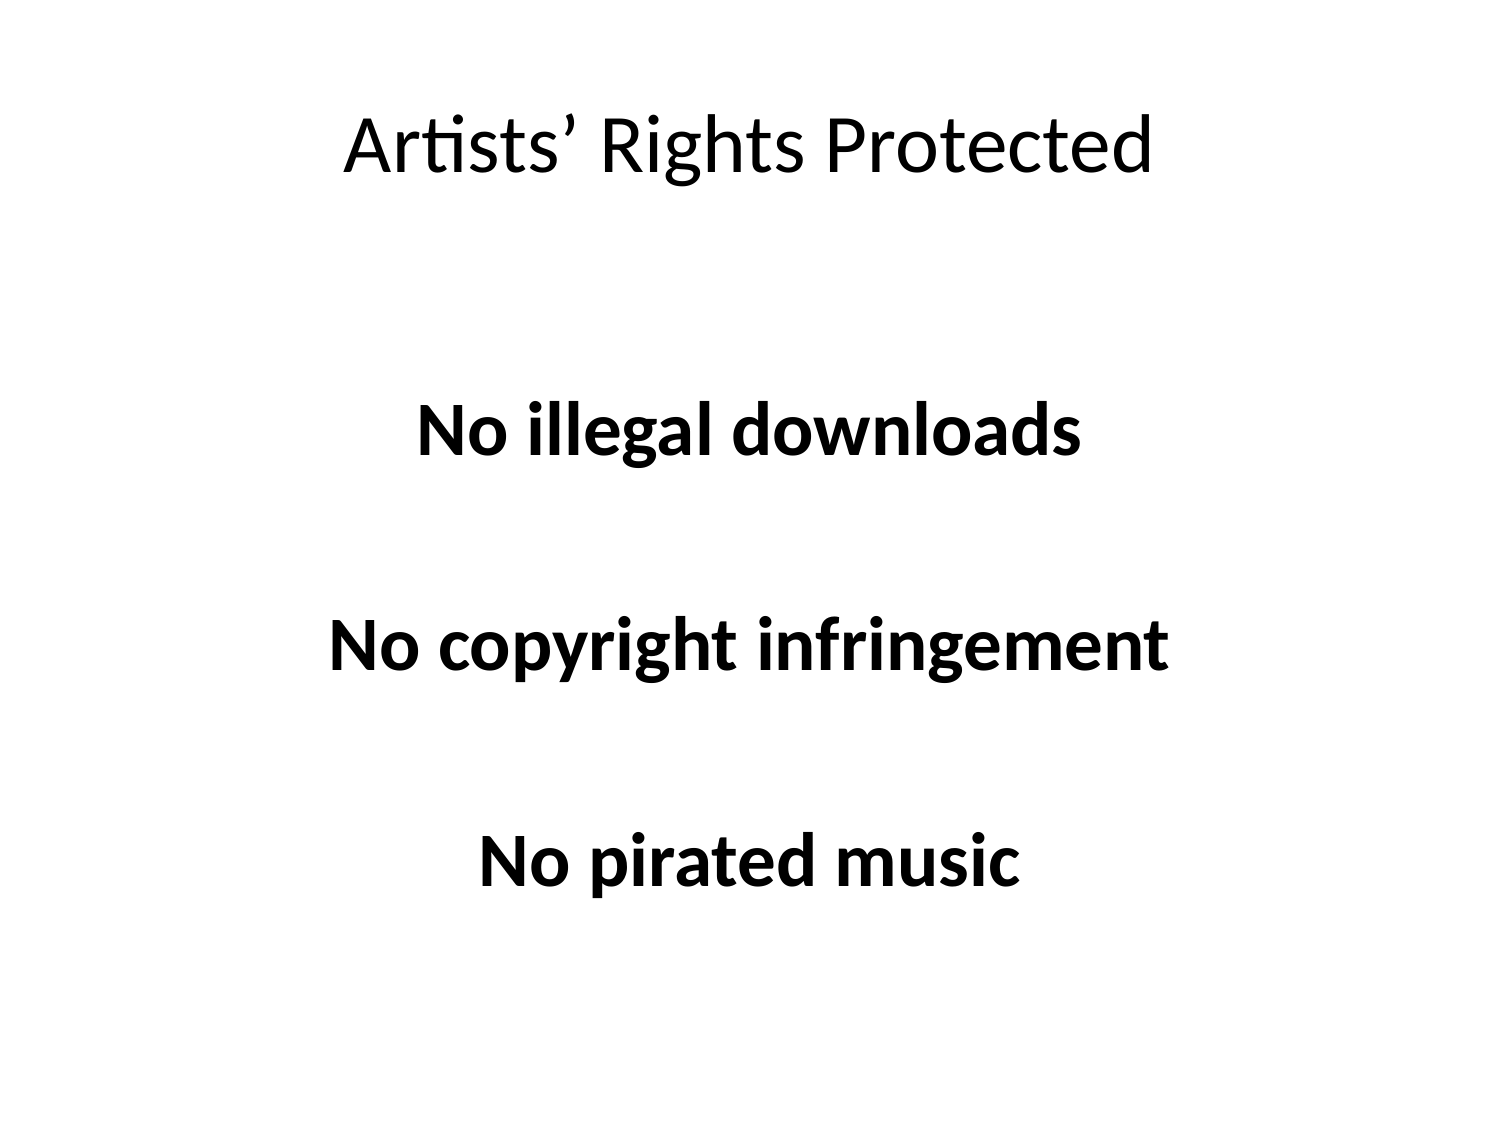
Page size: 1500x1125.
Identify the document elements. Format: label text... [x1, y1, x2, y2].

title Artists’ Rights Protected [75, 45, 1425, 233]
list No illegal downloads No copyright infringement No pirated music [75, 275, 1425, 999]
